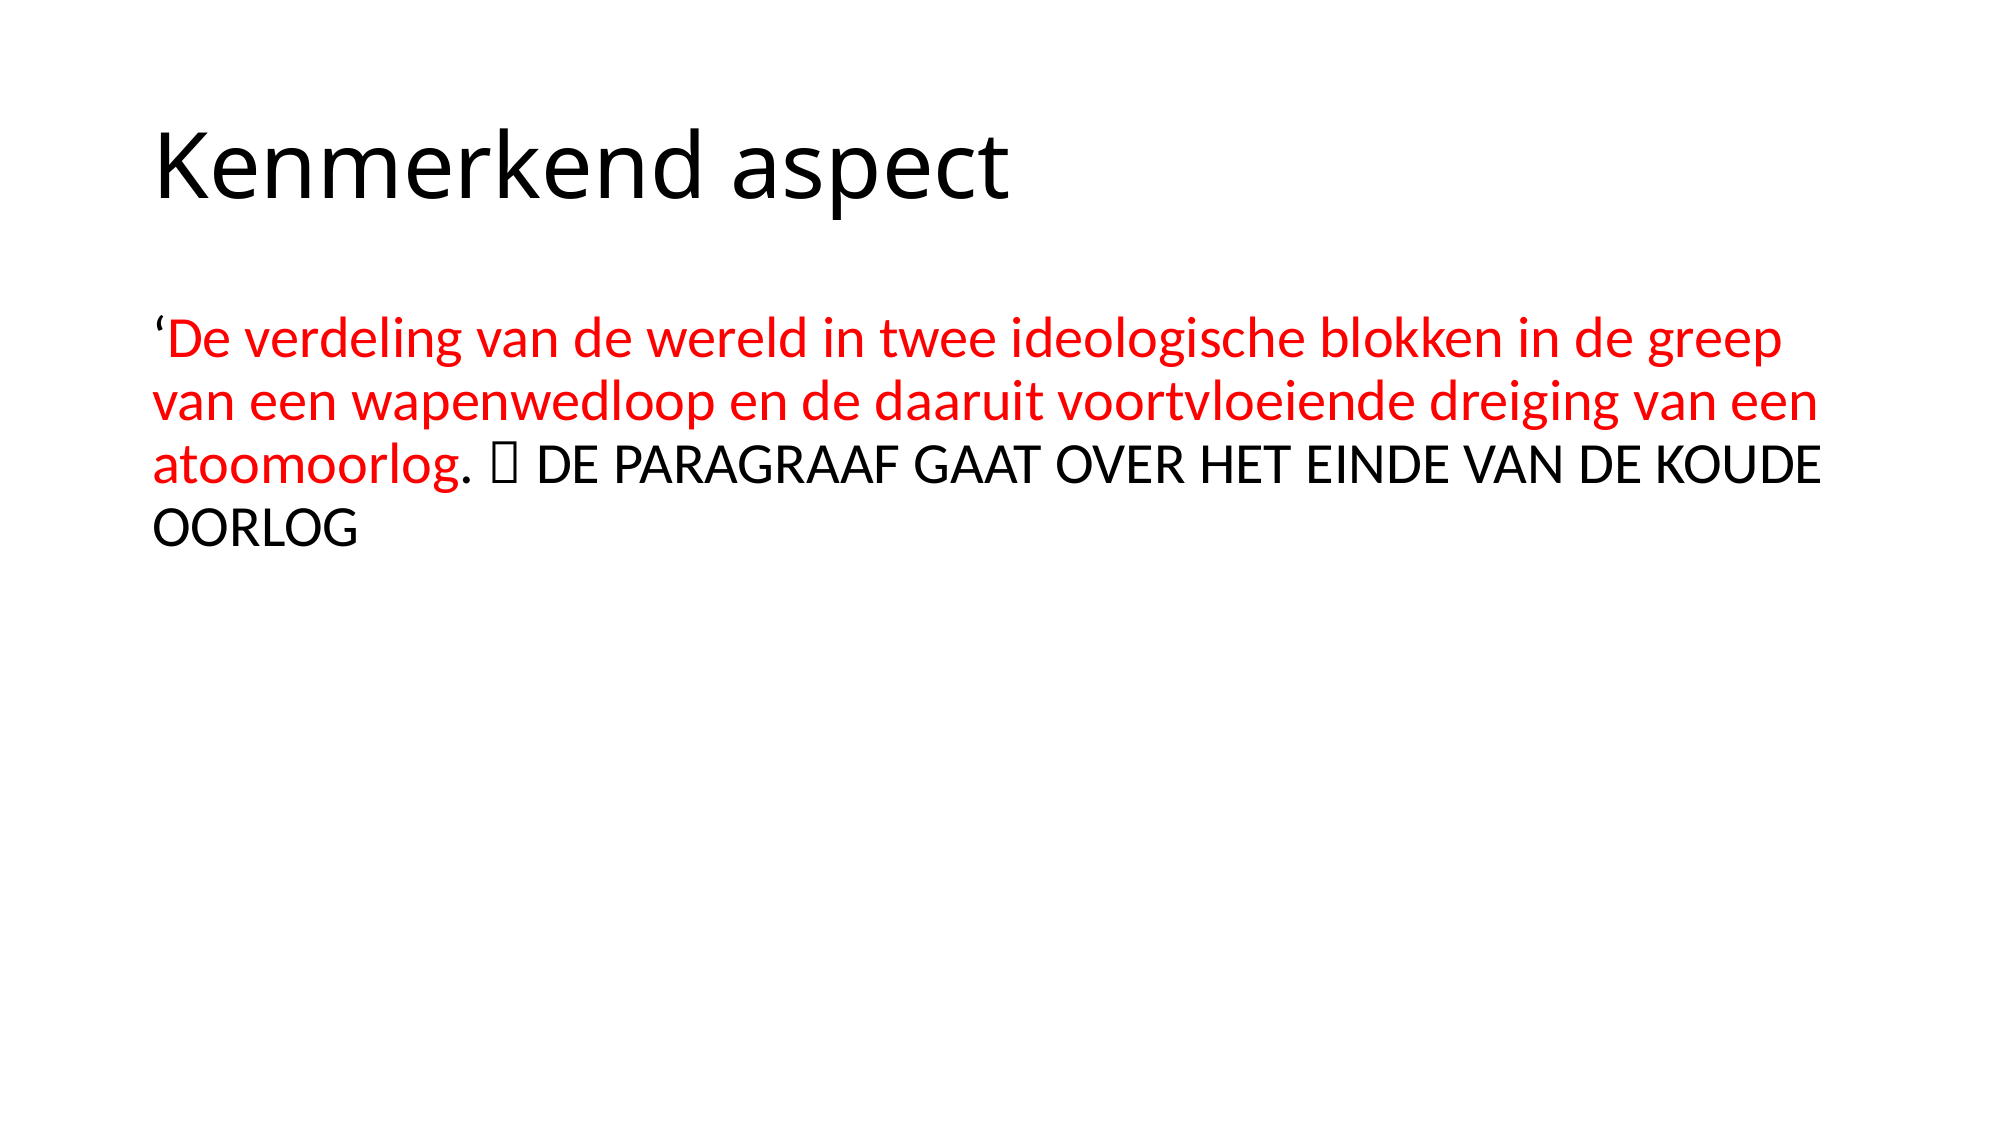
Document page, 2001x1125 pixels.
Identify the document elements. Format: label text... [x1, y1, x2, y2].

list ‘De verdeling van de wereld in twee ideologische blokken in de greep van een wapenwedloop en de daaruit voortvloeiende dreiging van een atoomoorlog.  DE PARAGRAAF GAAT OVER HET EINDE VAN DE KOUDE OORLOG [137, 299, 1863, 1014]
title Kenmerkend aspect [137, 59, 1863, 278]
